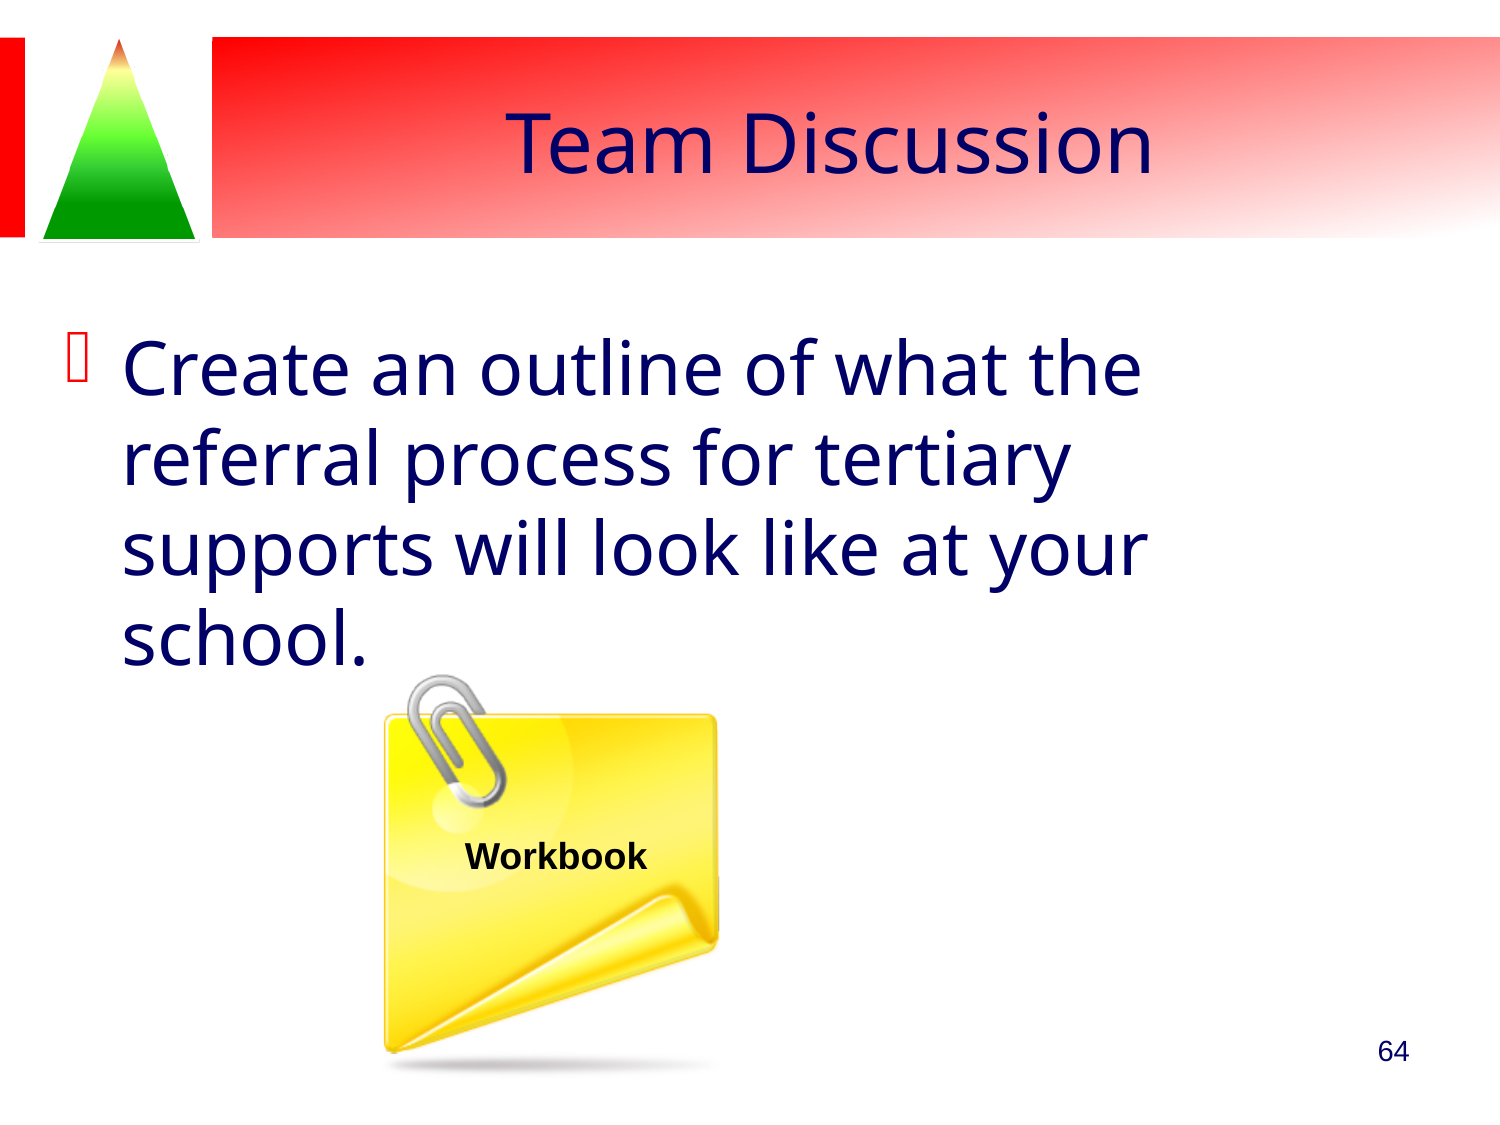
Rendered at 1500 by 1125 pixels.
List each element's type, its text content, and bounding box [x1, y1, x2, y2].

picture [37, 30, 200, 243]
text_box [312, 637, 763, 1088]
slide_number 64 [1074, 1024, 1426, 1103]
title Team Discussion [237, 37, 1426, 243]
list Create an outline of what the referral process for tertiary supports will look like at your school. [49, 312, 1351, 963]
